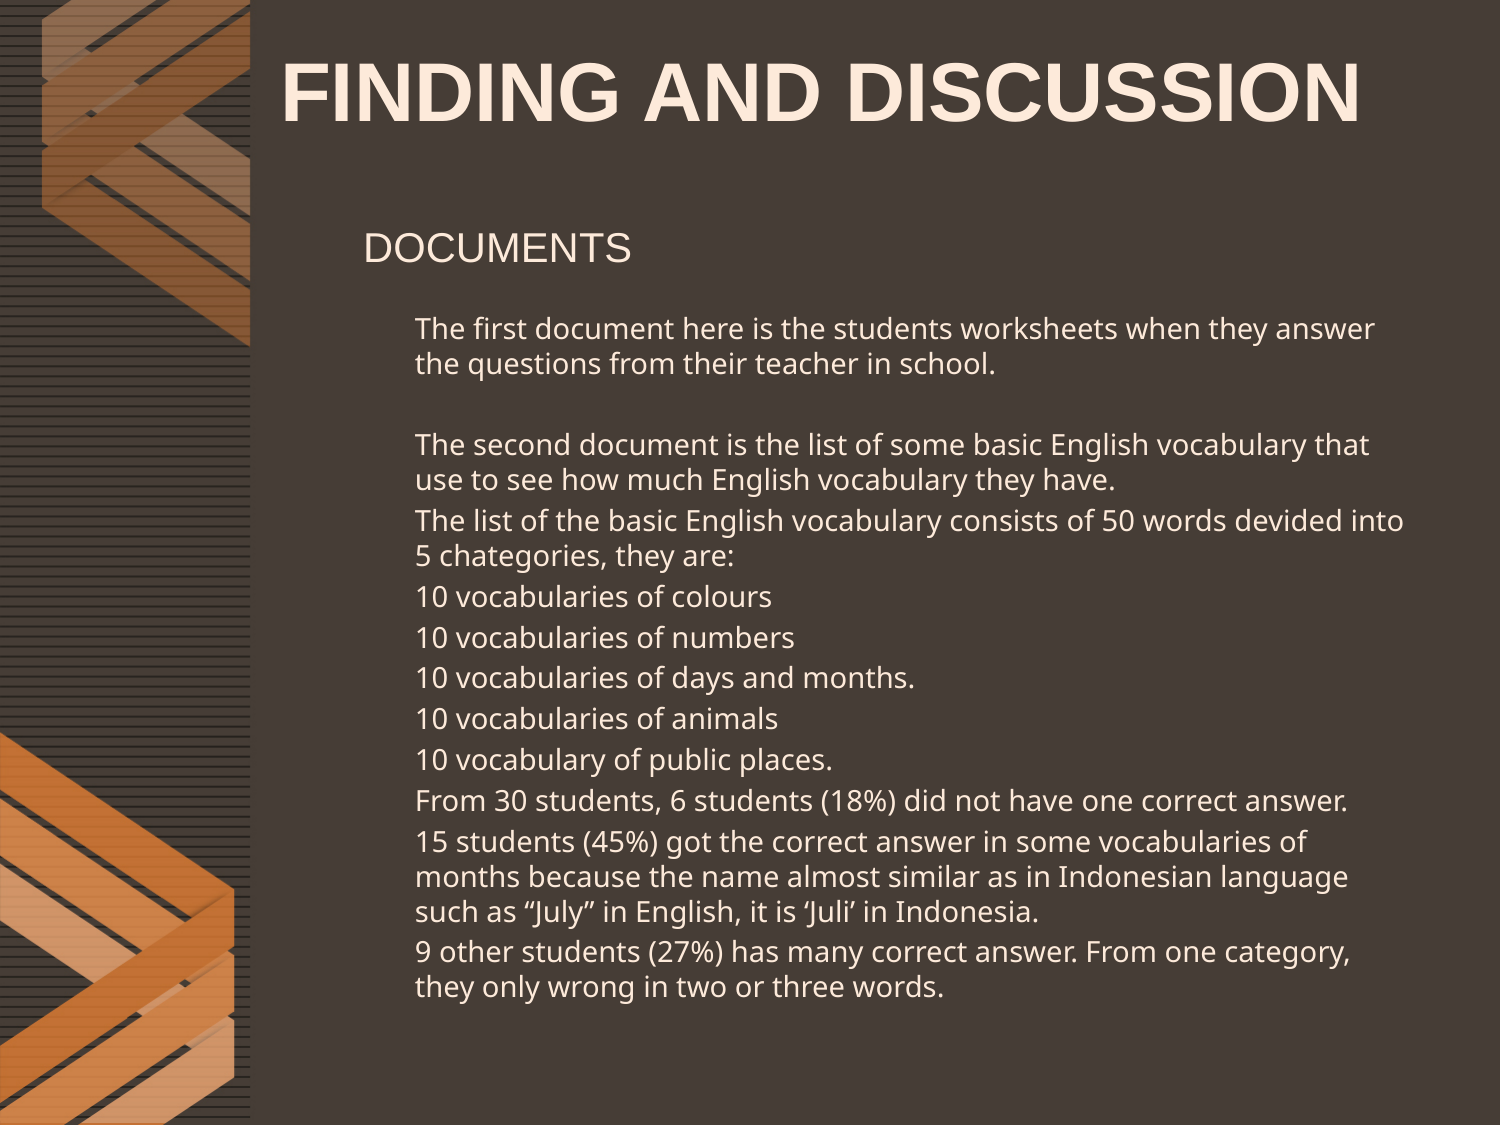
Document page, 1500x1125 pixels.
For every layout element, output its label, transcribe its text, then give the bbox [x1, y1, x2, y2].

title FINDING AND DISCUSSION [265, 0, 1500, 176]
list The first document here is the students worksheets when they answer the questions from their teacher in school. The second document is the list of some basic English vocabulary that use to see how much English vocabulary they have. The list of the basic English vocabulary consists of 50 words devided into 5 chategories, they are: 10 vocabularies of colours 10 vocabularies of numbers 10 vocabularies of days and months. 10 vocabularies of animals 10 vocabulary of public places. From 30 students, 6 students (18%) did not have one correct answer. 15 students (45%) got the correct answer in some vocabularies of months because the name almost similar as in Indonesian language such as “July” in English, it is ‘Juli’ in Indonesia. 9 other students (27%) has many correct answer. From one category, they only wrong in two or three words. [350, 302, 1427, 1035]
list DOCUMENTS [348, 208, 1425, 284]
picture [0, 0, 1500, 1125]
